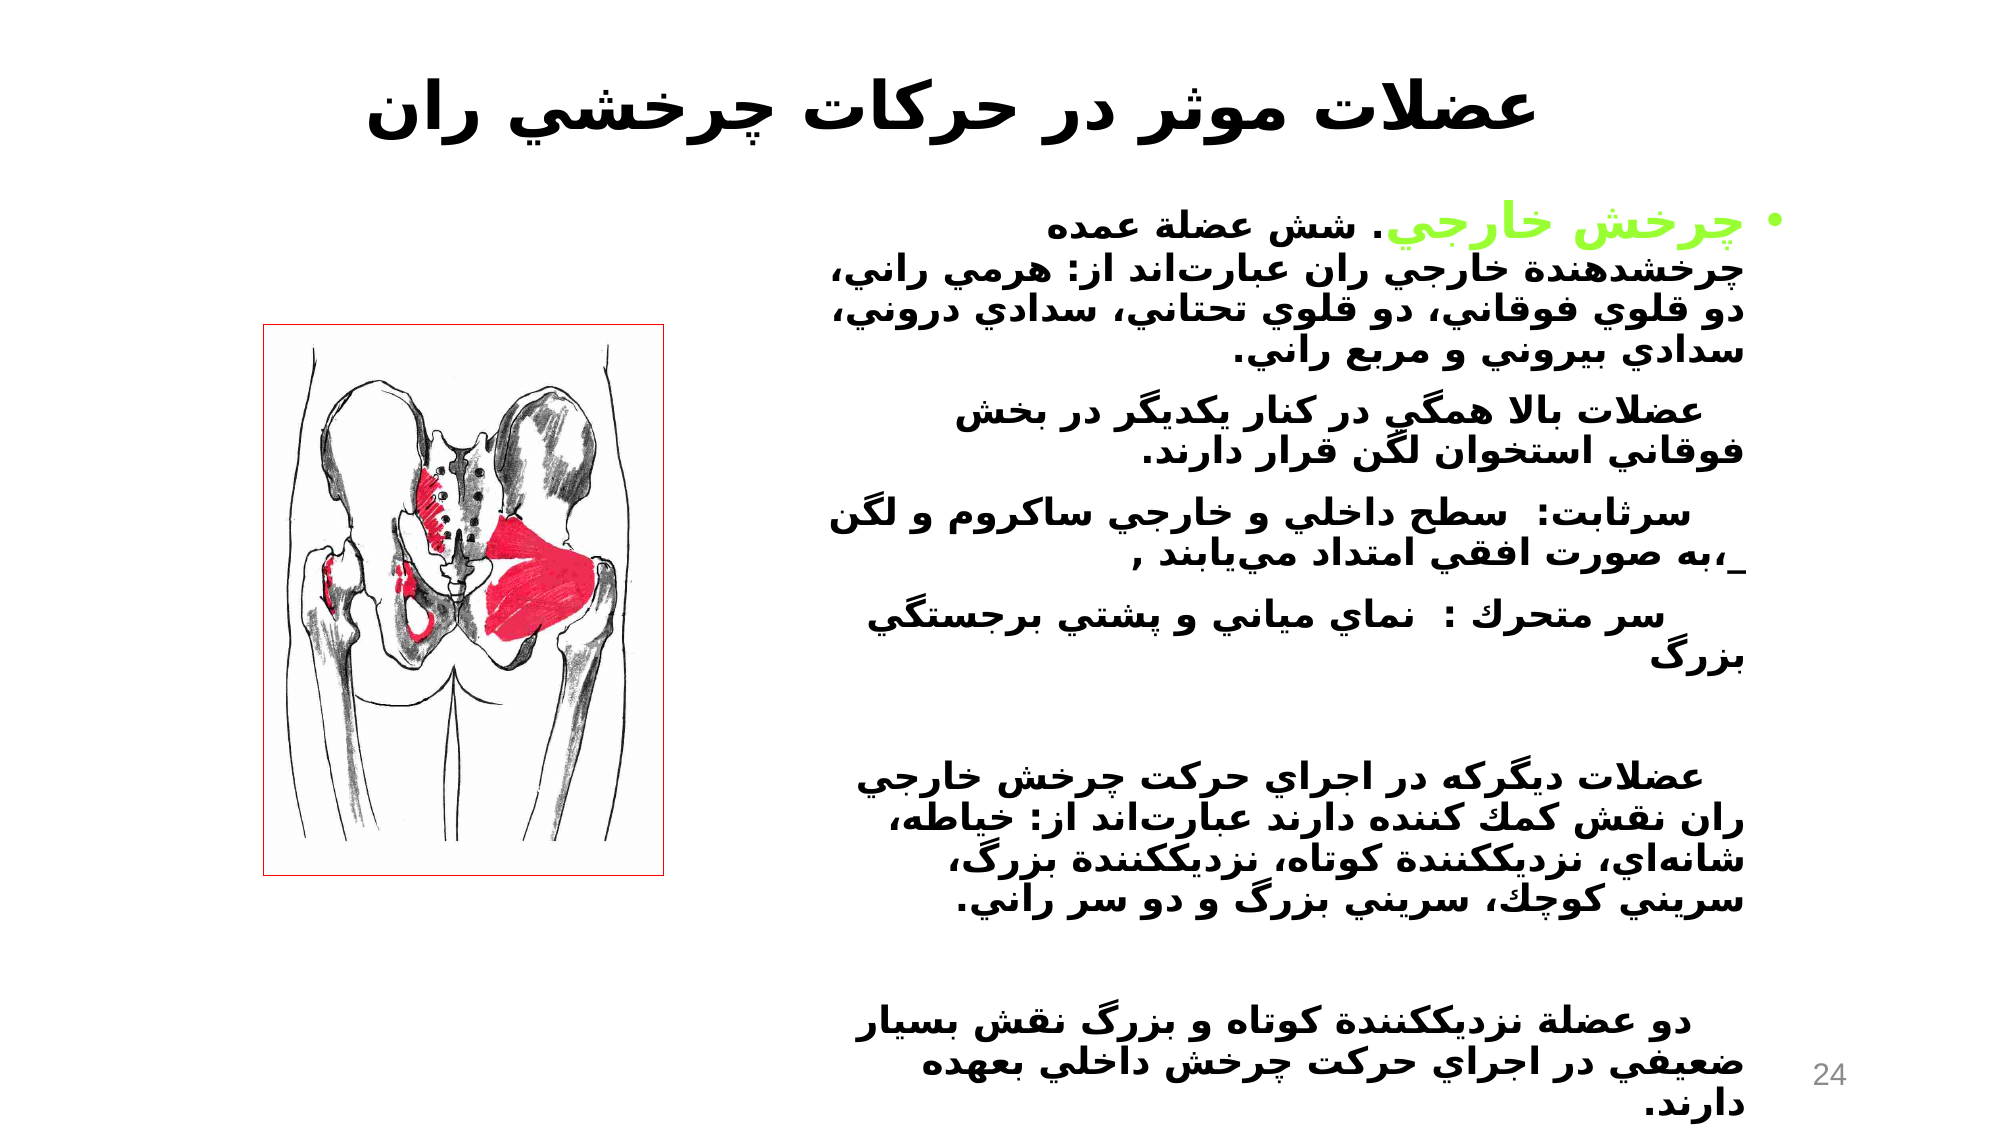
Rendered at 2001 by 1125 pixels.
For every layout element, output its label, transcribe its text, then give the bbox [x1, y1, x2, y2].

list چرخش خارجي. شش عضلة عمده چرخش‎دهندة خارجي ران عبارت‌اند از: هرمي راني، دو قلوي فوقاني، دو قلوي تحتاني، سدادي دروني، سدادي بيروني و مربع راني. عضلات بالا همگي در كنار يكديگر در بخش فوقاني استخوان لگن قرار دارند. سرثابت: سطح داخلي و خارجي ساكروم و لگن _،به صورت افقي امتداد مي‌يابند , سر متحرك : نماي مياني و پشتي برجستگي بزرگ عضلات ديگرکه در اجراي حركت چرخش خارجي ران نقش كمك كننده دارند عبارت‌اند از: خياطه، شانه‌اي، نزديك‎كنندة كوتاه، نزديك‎كنندة بزرگ، سريني كوچك، سريني بزرگ و دو سر راني. دو عضلة نزديك‎كنندة كوتاه و بزرگ نقش بسيار ضعيفي در اجراي حركت چرخش داخلي بعهده دارند. چرخش داخلي. چرخش داخلي ران به كمك عضلات نيمه‎غشايي، نيمه‎وتري نزديك‎كننده دراز و سريني مياني انجام مي‌گيرد. اين گروه از عضلات قبلاً شرح داده شده‌اند. [801, 187, 1799, 1125]
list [263, 324, 664, 875]
slide_number 24 [1799, 1042, 1863, 1103]
title عضلات موثر در حركات چرخشي ران [291, 54, 1729, 243]
